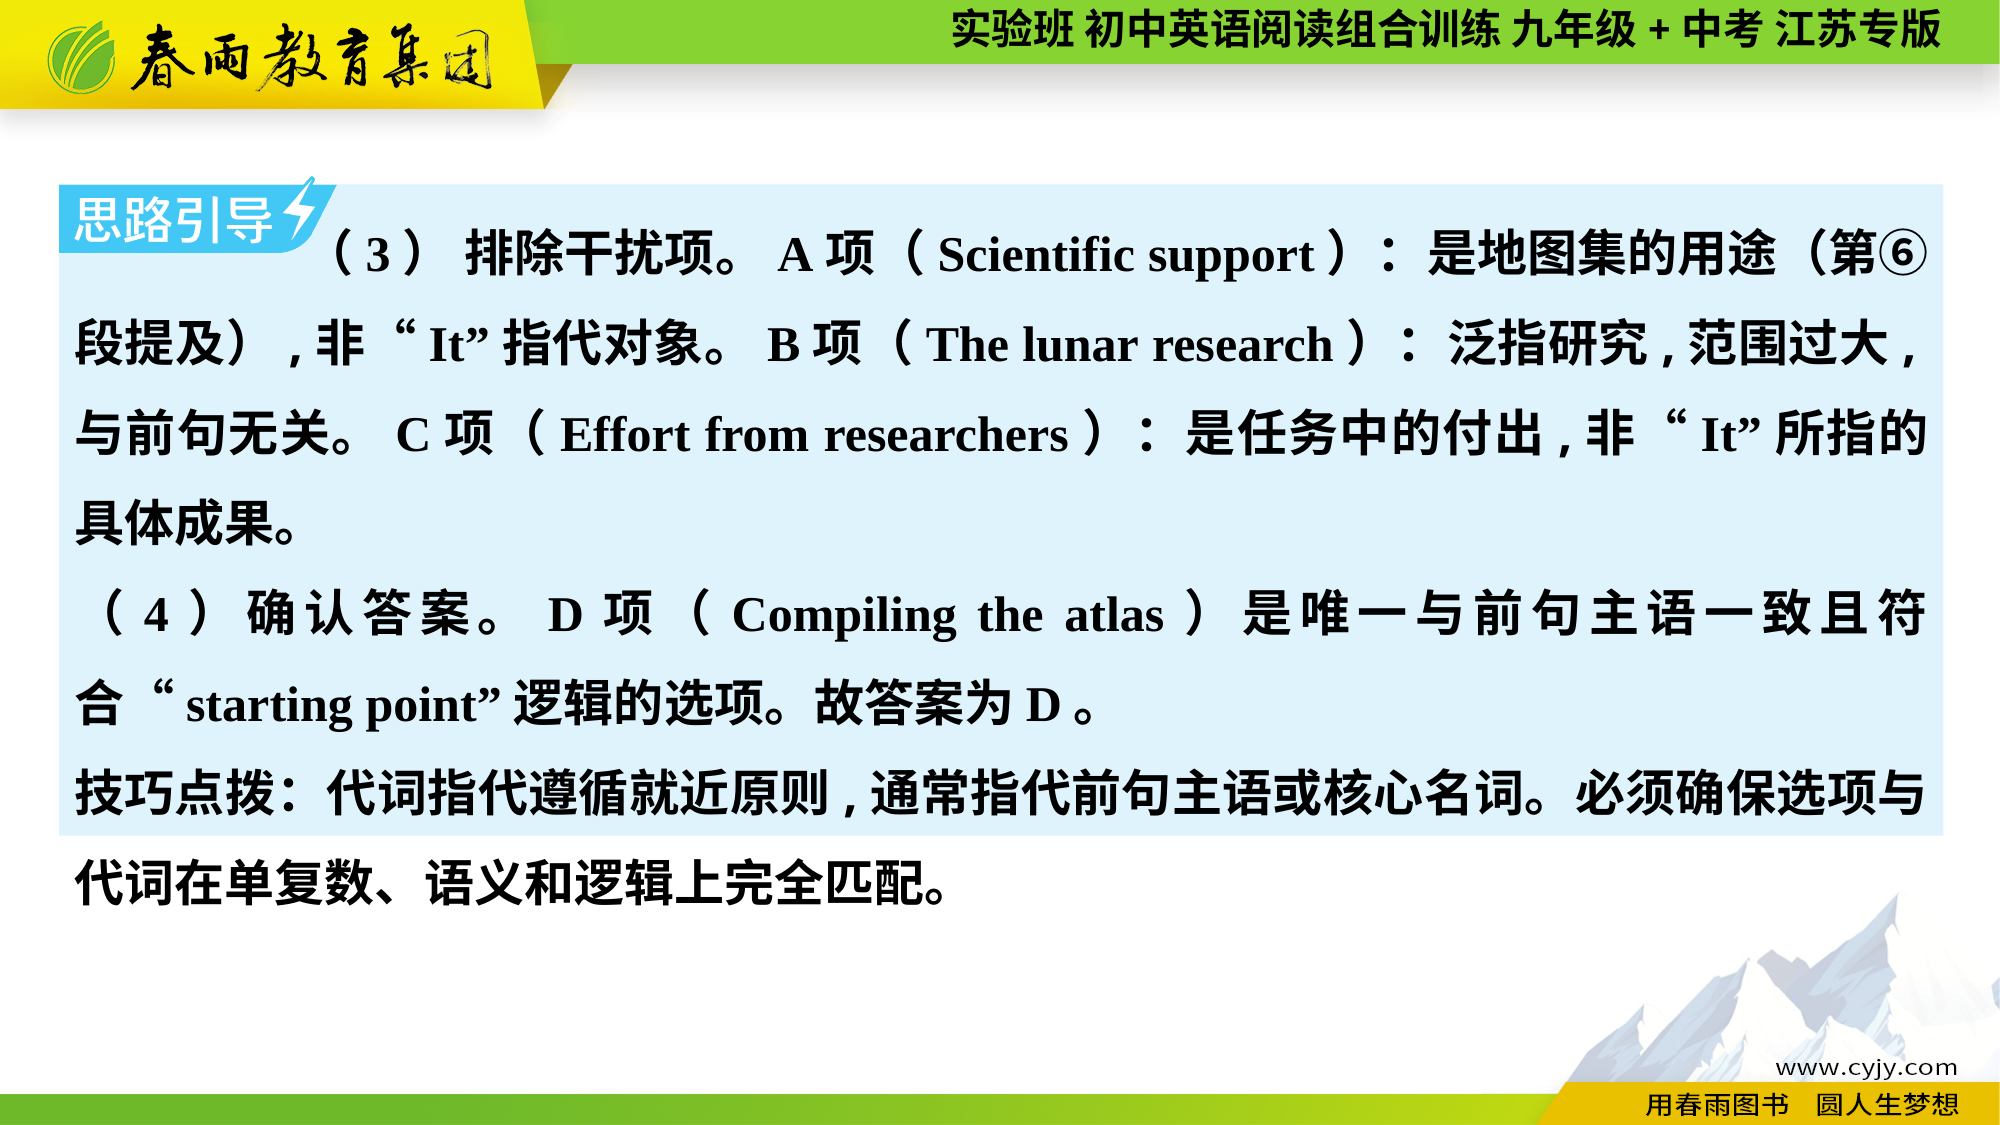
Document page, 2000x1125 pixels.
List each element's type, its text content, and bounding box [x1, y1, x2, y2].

list （3） 排除干扰项。A项（Scientific support）：是地图集的用途（第⑥段提及）,非“It”指代对象。B项（The lunar research）：泛指研究,范围过大,与前句无关。C项（Effort from researchers）：是任务中的付出,非“It”所指的具体成果。 （4）确认答案。D项（Compiling the atlas）是唯一与前句主语一致且符合“starting point”逻辑的选项。故答案为D。 技巧点拨：代词指代遵循就近原则,通常指代前句主语或核心名词。必须确保选项与代词在单复数、语义和逻辑上完全匹配。 [59, 184, 1944, 836]
picture [0, 0, 2000, 1125]
